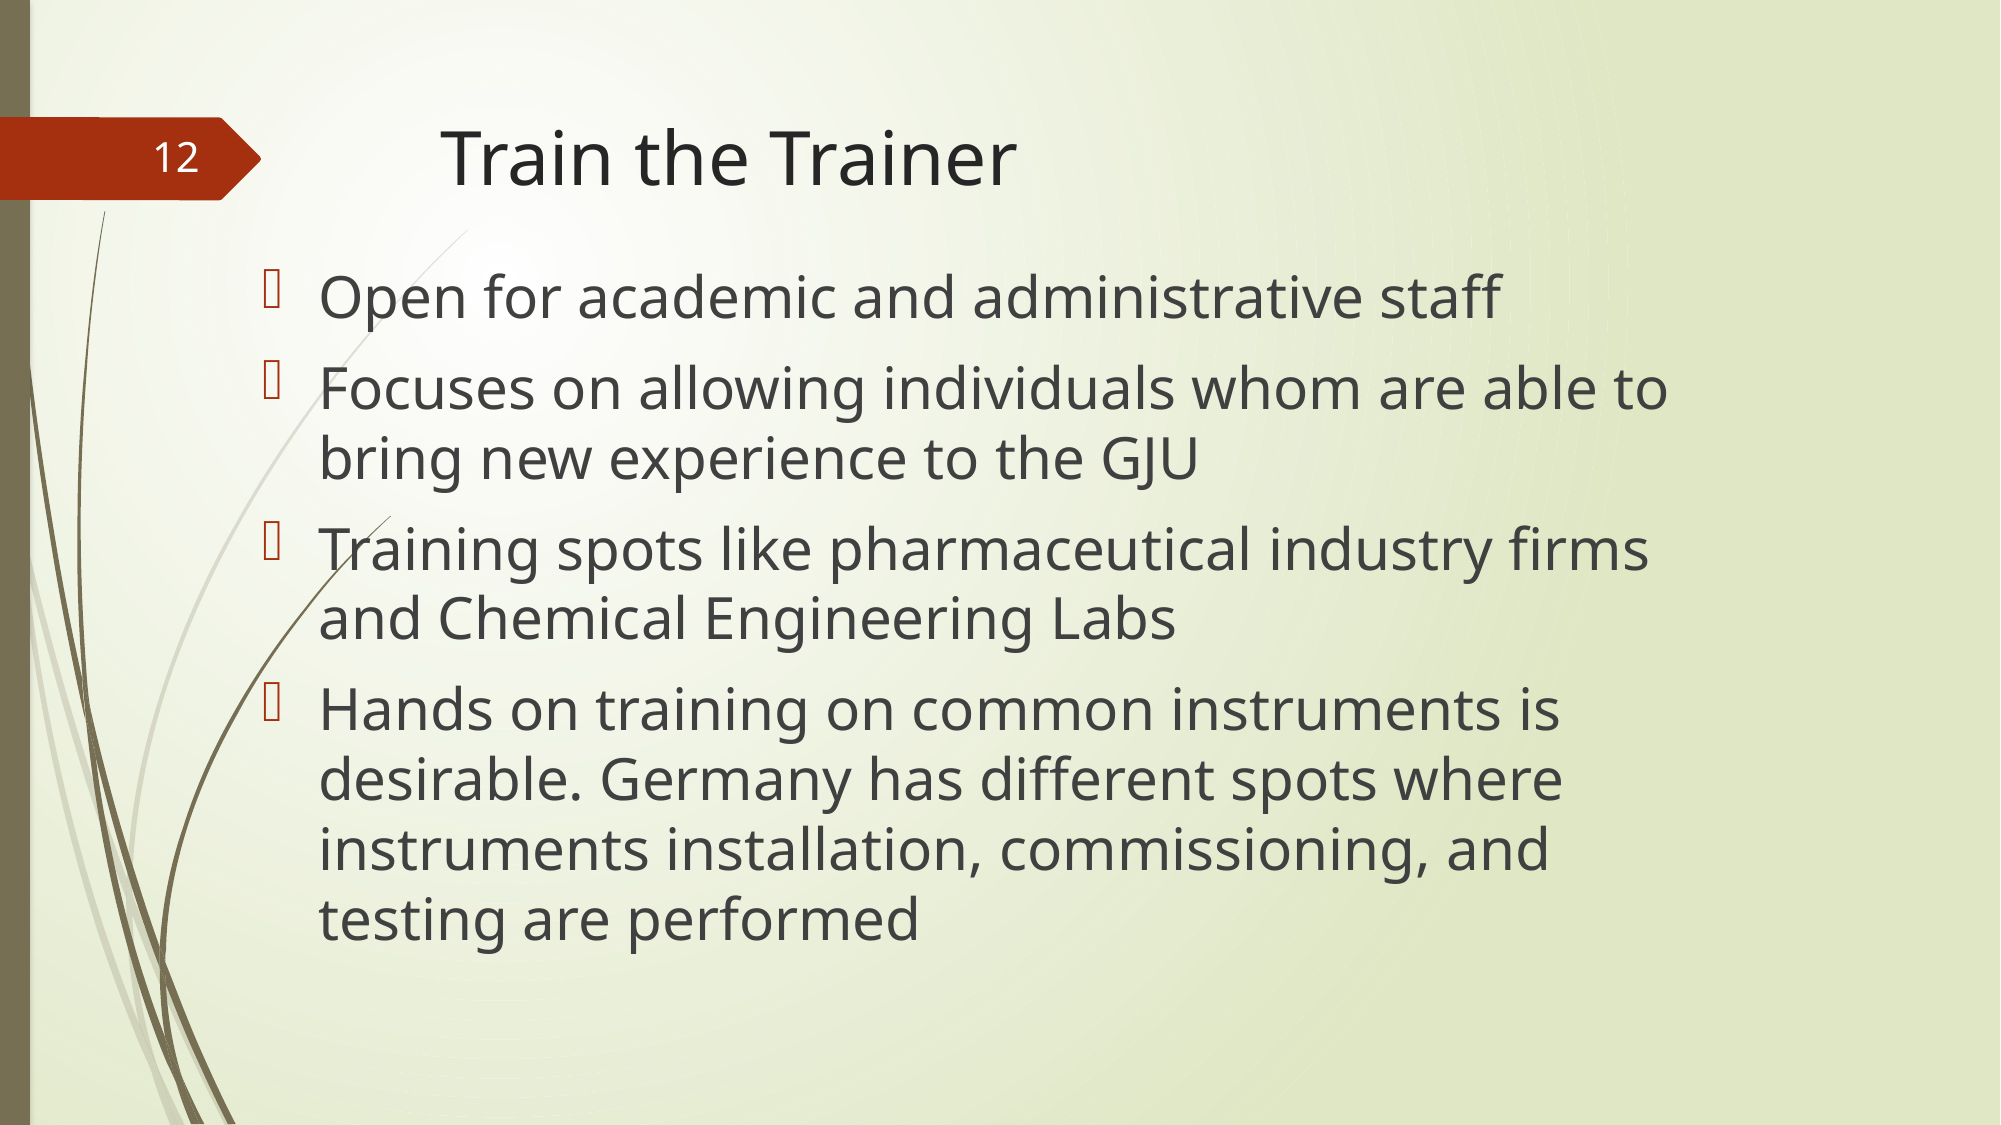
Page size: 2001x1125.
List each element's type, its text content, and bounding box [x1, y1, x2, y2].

title Train the Trainer [425, 102, 1888, 313]
slide_number 12 [87, 129, 216, 190]
list Open for academic and administrative staff Focuses on allowing individuals whom are able to bring new experience to the GJU Training spots like pharmaceutical industry firms and Chemical Engineering Labs Hands on training on common instruments is desirable. Germany has different spots where instruments installation, commissioning, and testing are performed [247, 252, 1710, 873]
